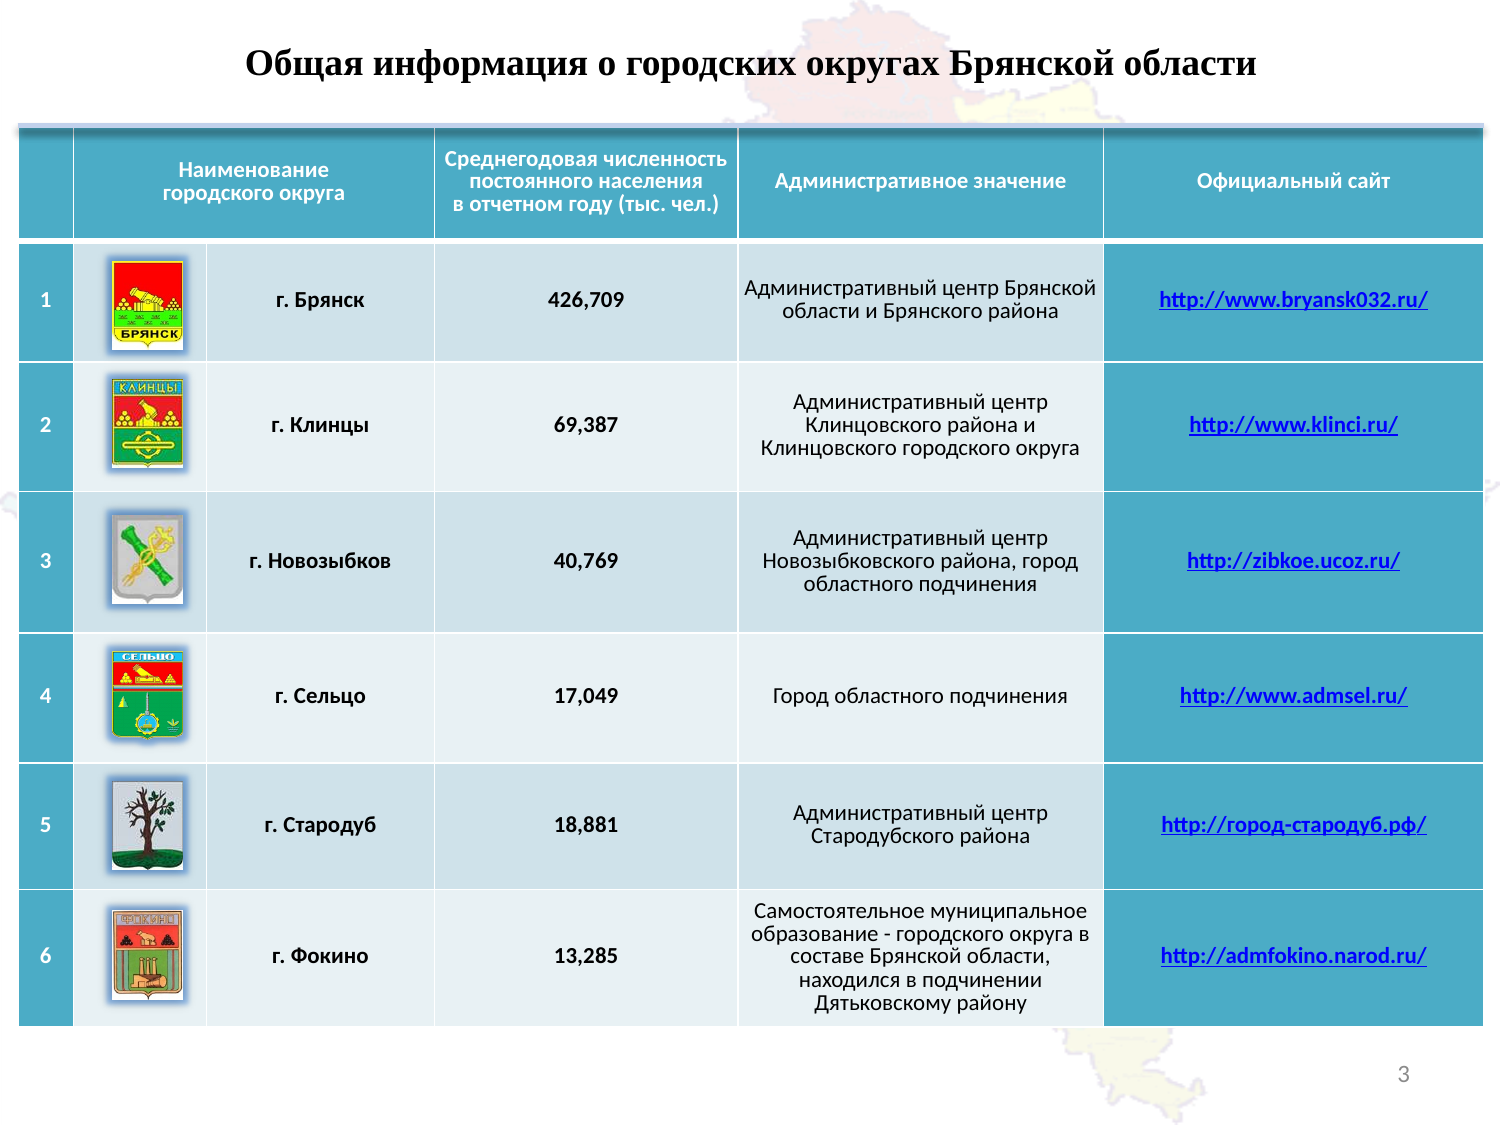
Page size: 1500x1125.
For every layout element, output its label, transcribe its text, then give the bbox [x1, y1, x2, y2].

table_header Наименование городского округа [74, 141, 434, 238]
table_cell г. Стародуб [207, 764, 434, 889]
table_cell http://www.klinci.ru/ [1104, 363, 1483, 491]
table_cell 426,709 [435, 244, 737, 361]
picture [111, 260, 184, 351]
table_cell 17,049 [435, 634, 737, 762]
table_cell [74, 890, 206, 1026]
table_cell г. Клинцы [207, 363, 434, 491]
table_cell http://admfokino.narod.ru/ [1104, 890, 1483, 1026]
table_cell Административный центр Новозыбковского района, город областного подчинения [739, 492, 1103, 632]
table_cell 3 [19, 492, 73, 632]
table_cell Город областного подчинения [739, 634, 1103, 762]
table_header [19, 140, 73, 238]
table_cell Административный центр Брянской области и Брянского района [739, 244, 1103, 361]
table_cell г. Фокино [207, 890, 434, 1026]
table_cell 4 [19, 634, 73, 762]
table_cell 1 [19, 244, 73, 361]
table_cell http://www.bryansk032.ru/ [1104, 244, 1483, 361]
table_cell 18,881 [435, 764, 737, 889]
table_cell http://www.admsel.ru/ [1104, 634, 1483, 762]
table_cell 6 [19, 890, 73, 1026]
picture [111, 514, 184, 604]
picture [111, 910, 184, 1000]
table_cell г. Брянск [207, 244, 434, 361]
table_cell г. Сельцо [207, 634, 434, 762]
table_cell 40,769 [435, 492, 737, 632]
table_cell 5 [19, 764, 73, 889]
table_cell http://город-стародуб.рф/ [1104, 764, 1483, 889]
table_cell Самостоятельное муниципальное образование - городского округа в составе Брянской области, находился в подчинении Дятьковскому району [739, 890, 1103, 1026]
table_cell [74, 634, 206, 762]
table_cell [74, 363, 206, 491]
table_cell http://zibkoe.ucoz.ru/ [1104, 492, 1483, 632]
table_cell 147973,80 [104, 643, 190, 748]
picture [111, 650, 184, 740]
table_cell [74, 764, 206, 889]
table_cell 2 [19, 363, 73, 491]
picture [111, 780, 184, 870]
picture [111, 379, 184, 469]
table_cell 69,387 [435, 363, 737, 491]
table_cell 13,285 [435, 890, 737, 1026]
slide_number 3 [1074, 1042, 1425, 1103]
table_cell [74, 492, 206, 632]
table_header Среднегодовая численность постоянного населения в отчетном году (тыс. чел.) [435, 141, 737, 238]
table_cell г. Новозыбков [207, 492, 434, 632]
text_box Общая информация о городских округах Брянской области [226, 30, 1276, 91]
table_header Административное значение [739, 141, 1103, 238]
table_cell [74, 244, 206, 361]
table_cell Административный центр Клинцовского района и Клинцовского городского округа [739, 363, 1103, 491]
table_header Официальный сайт [1104, 140, 1483, 238]
table_cell Административный центр Стародубского района [739, 764, 1103, 889]
